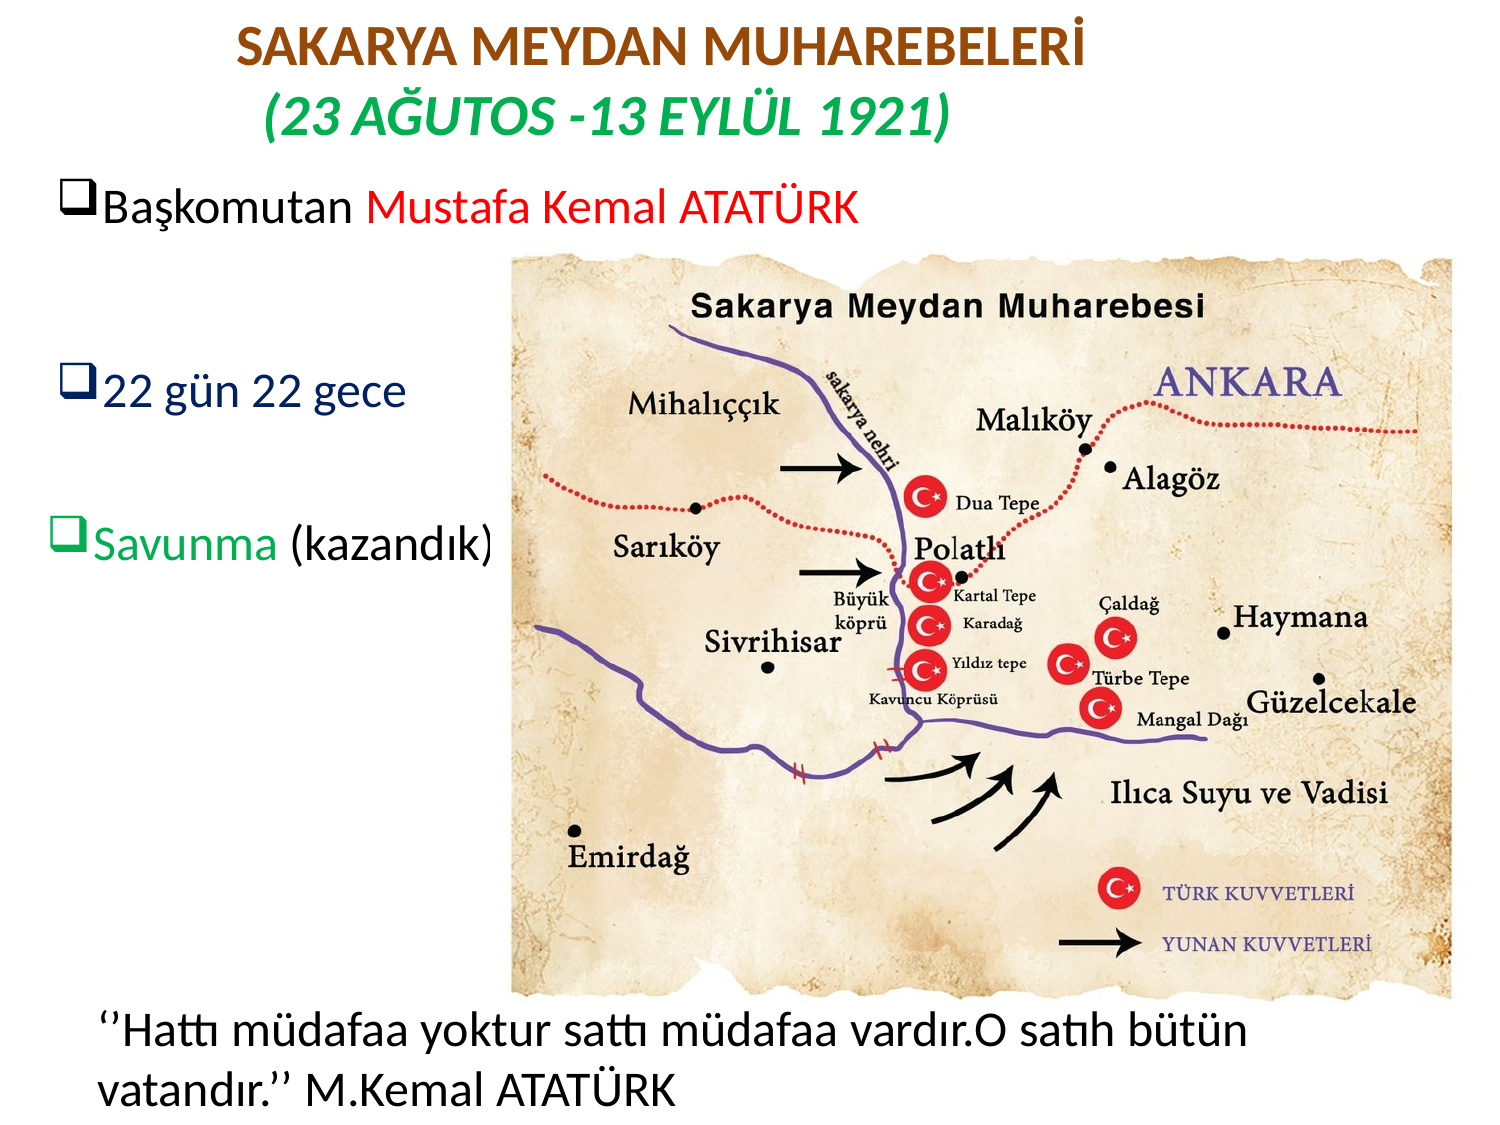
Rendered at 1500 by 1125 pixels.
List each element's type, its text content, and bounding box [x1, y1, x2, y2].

text_box 22 gün 22 gece [41, 349, 484, 425]
picture [489, 241, 1471, 1009]
text_box ‘’Hattı müdafaa yoktur sattı müdafaa vardır.O satıh bütün vatandır.’’ M.Kemal ATATÜRK [82, 988, 1383, 1124]
text_box Başkomutan Mustafa Kemal ATATÜRK [41, 165, 1093, 241]
text_box Savunma (kazandık) [31, 503, 484, 579]
text_box SAKARYA MEYDAN MUHAREBELERİ (23 AĞUTOS -13 EYLÜL 1921) [221, 0, 1103, 155]
